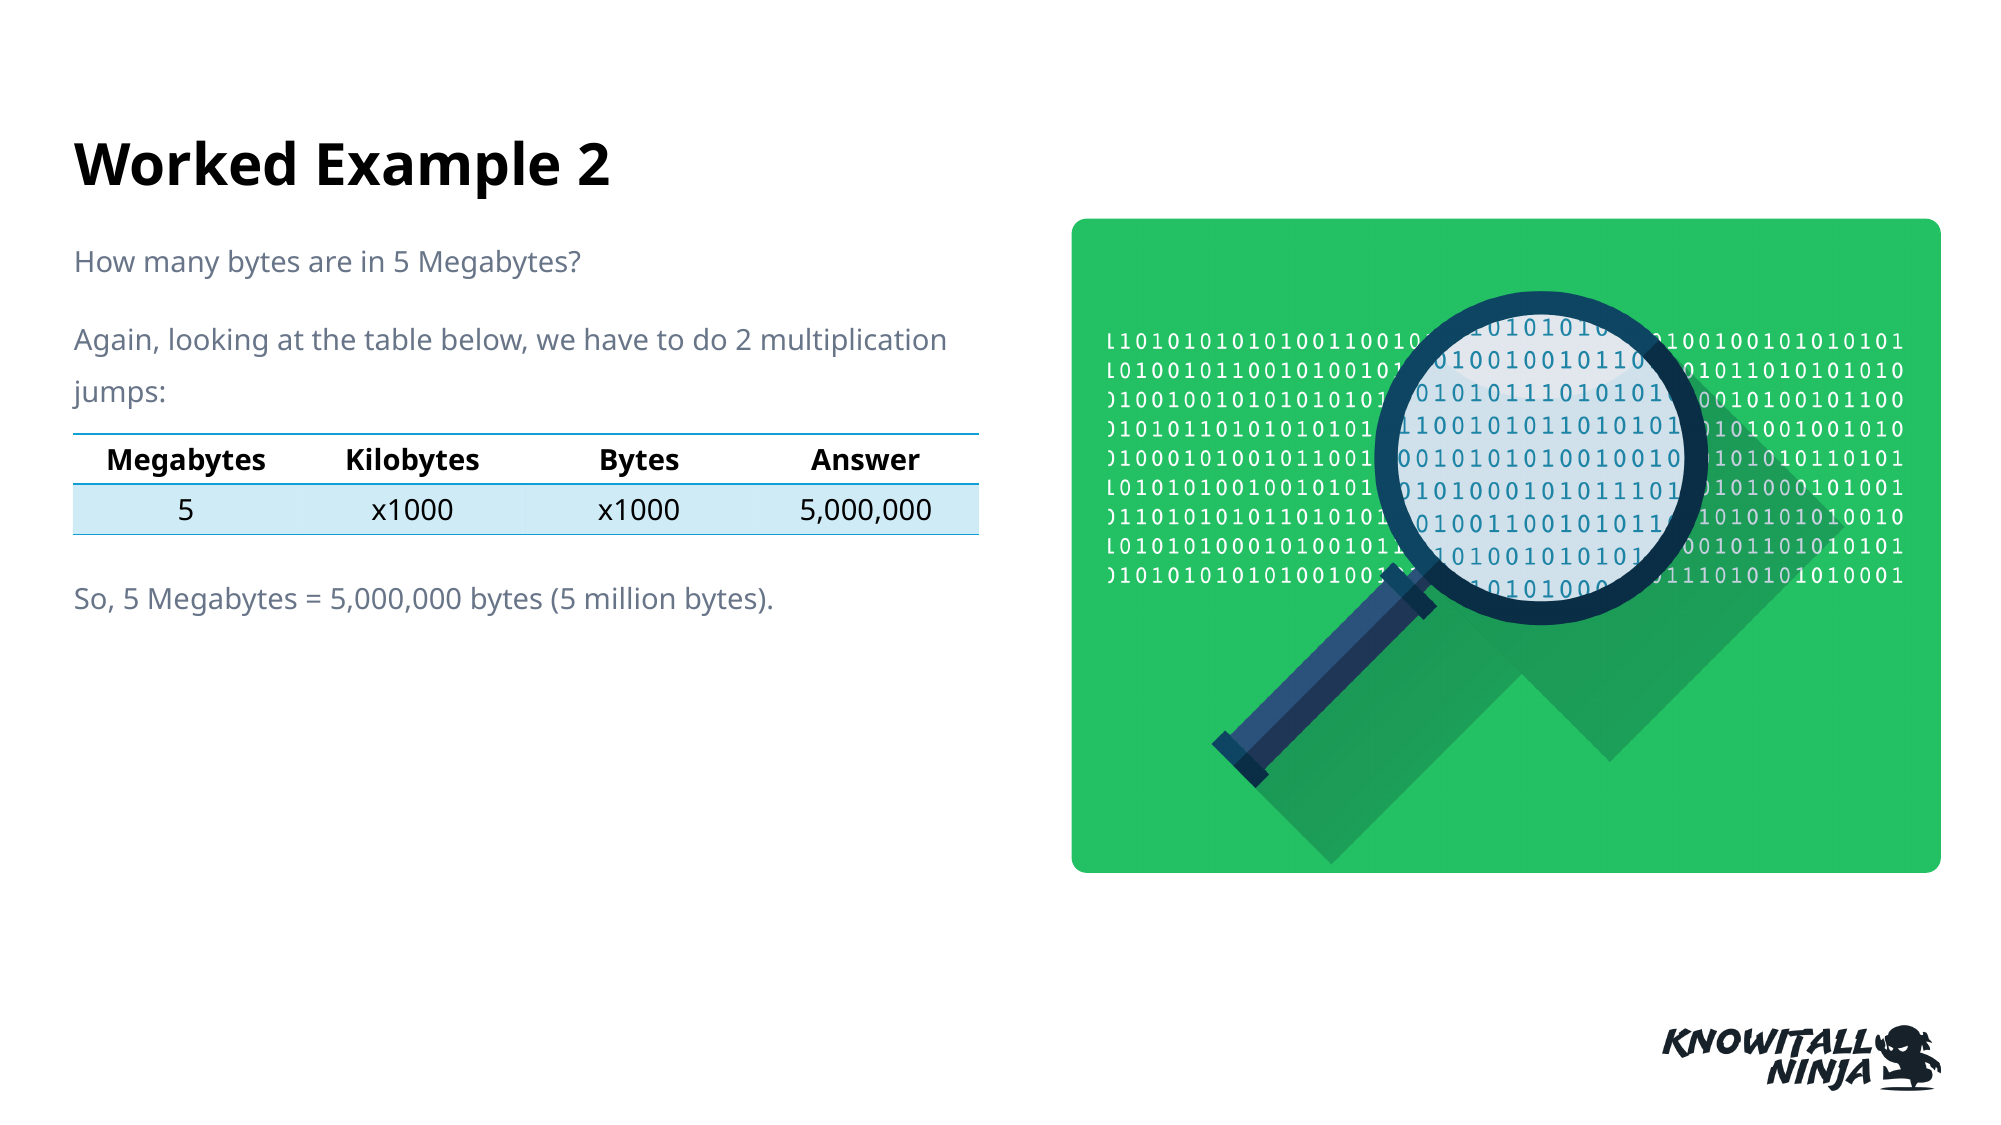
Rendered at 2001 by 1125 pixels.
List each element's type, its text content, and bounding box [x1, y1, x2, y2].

title Worked Example 2 [59, 117, 1000, 206]
table_header Megabytes [73, 435, 299, 483]
table_cell 5,000,000 [753, 485, 979, 534]
picture [1662, 1025, 1941, 1091]
table_header Bytes [526, 435, 753, 483]
table_cell x1000 [526, 485, 753, 534]
table_header Answer [753, 435, 979, 483]
list How many bytes are in 5 Megabytes? Again, looking at the table below, we have to do 2 multiplication jumps: So, 5 Megabytes = 5,000,000 bytes (5 million bytes). [59, 218, 1000, 1091]
picture [1071, 218, 1942, 874]
table_header Kilobytes [299, 435, 526, 483]
table_cell x1000 [299, 485, 526, 534]
table_cell 5 [73, 485, 299, 534]
